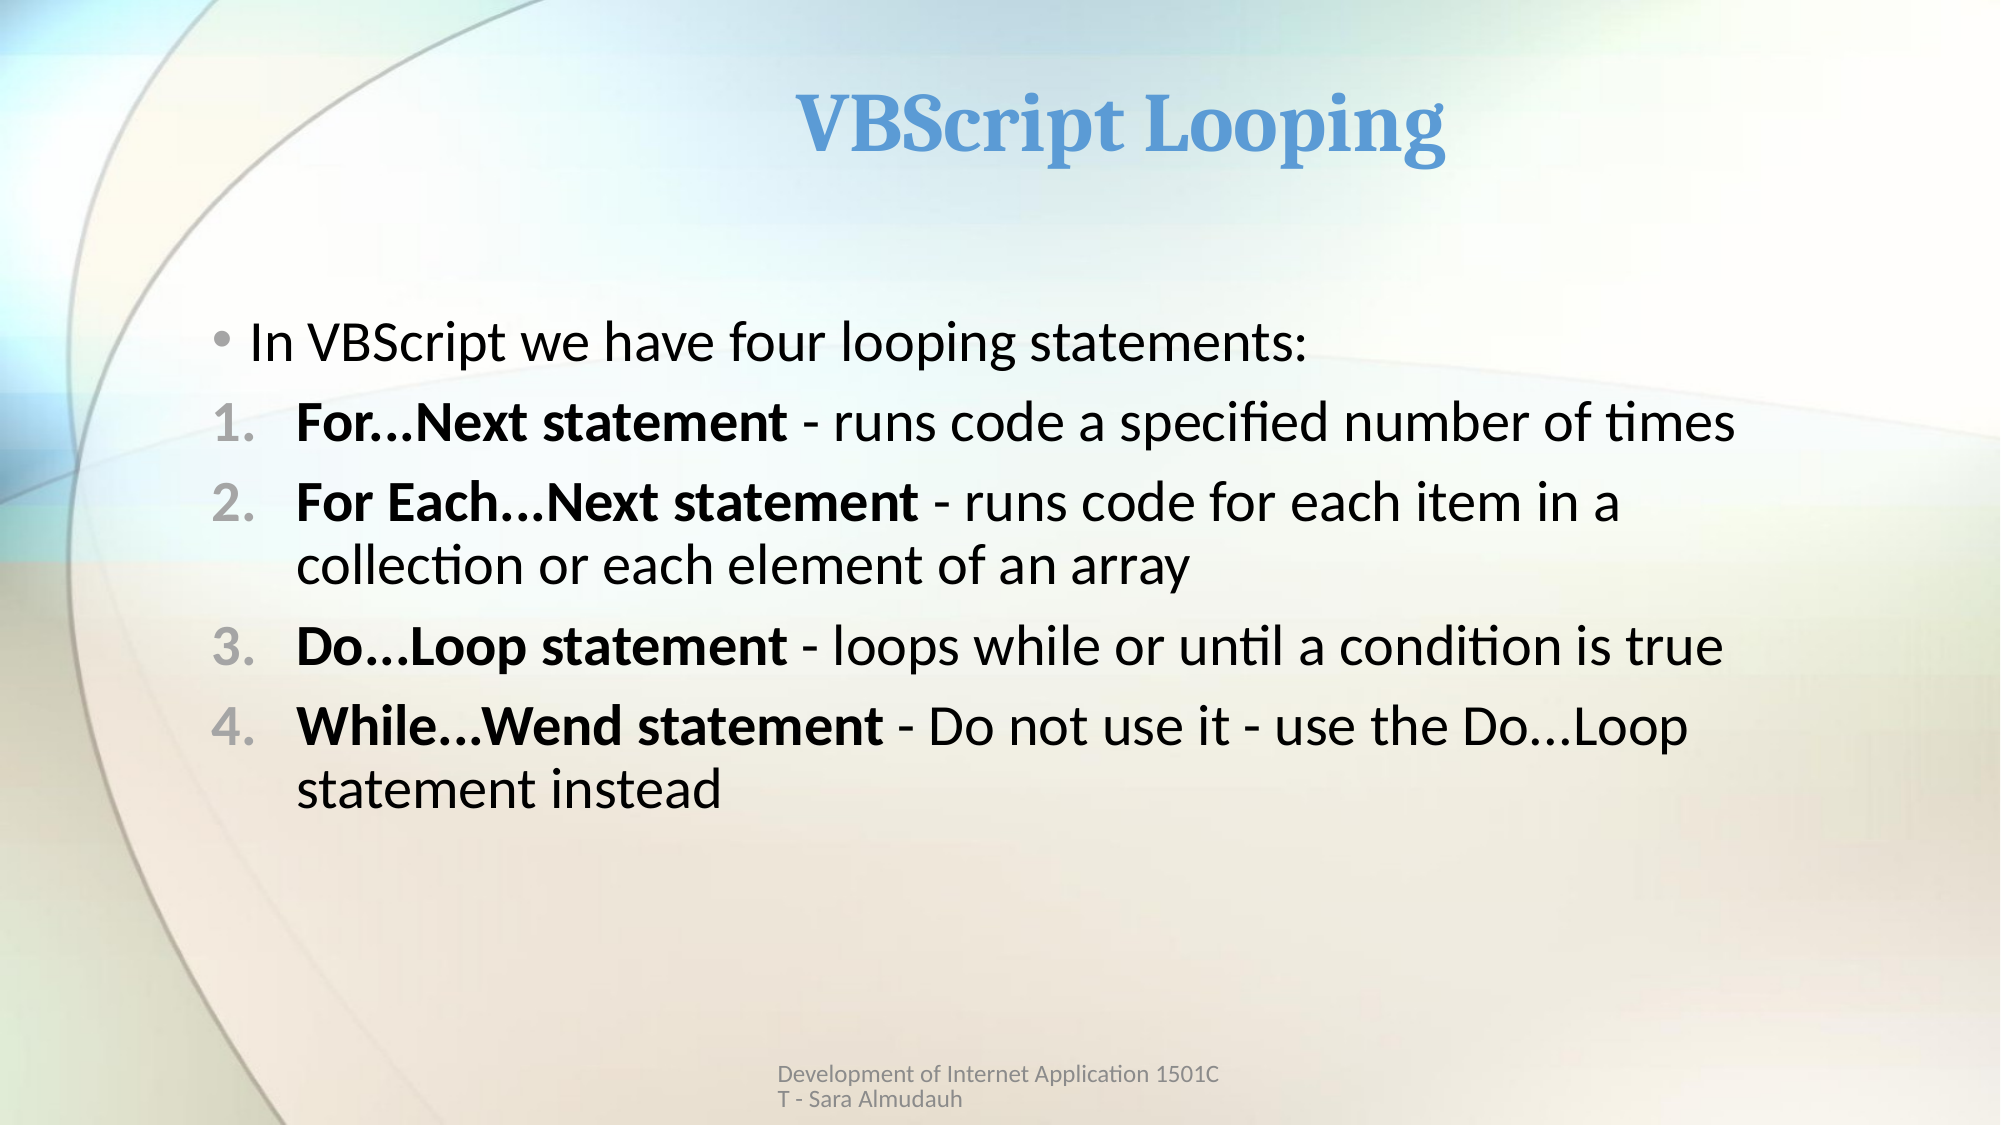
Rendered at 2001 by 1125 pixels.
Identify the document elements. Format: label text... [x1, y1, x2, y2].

footer Development of Internet Application 1501CT - Sara Almudauh [762, 1042, 1238, 1103]
title VBScript Looping [381, 59, 1863, 278]
list In VBScript we have four looping statements: For...Next statement - runs code a specified number of times For Each...Next statement - runs code for each item in a collection or each element of an array Do...Loop statement - loops while or until a condition is true While...Wend statement - Do not use it - use the Do...Loop statement instead [196, 303, 1804, 1017]
picture [0, 0, 2001, 1125]
